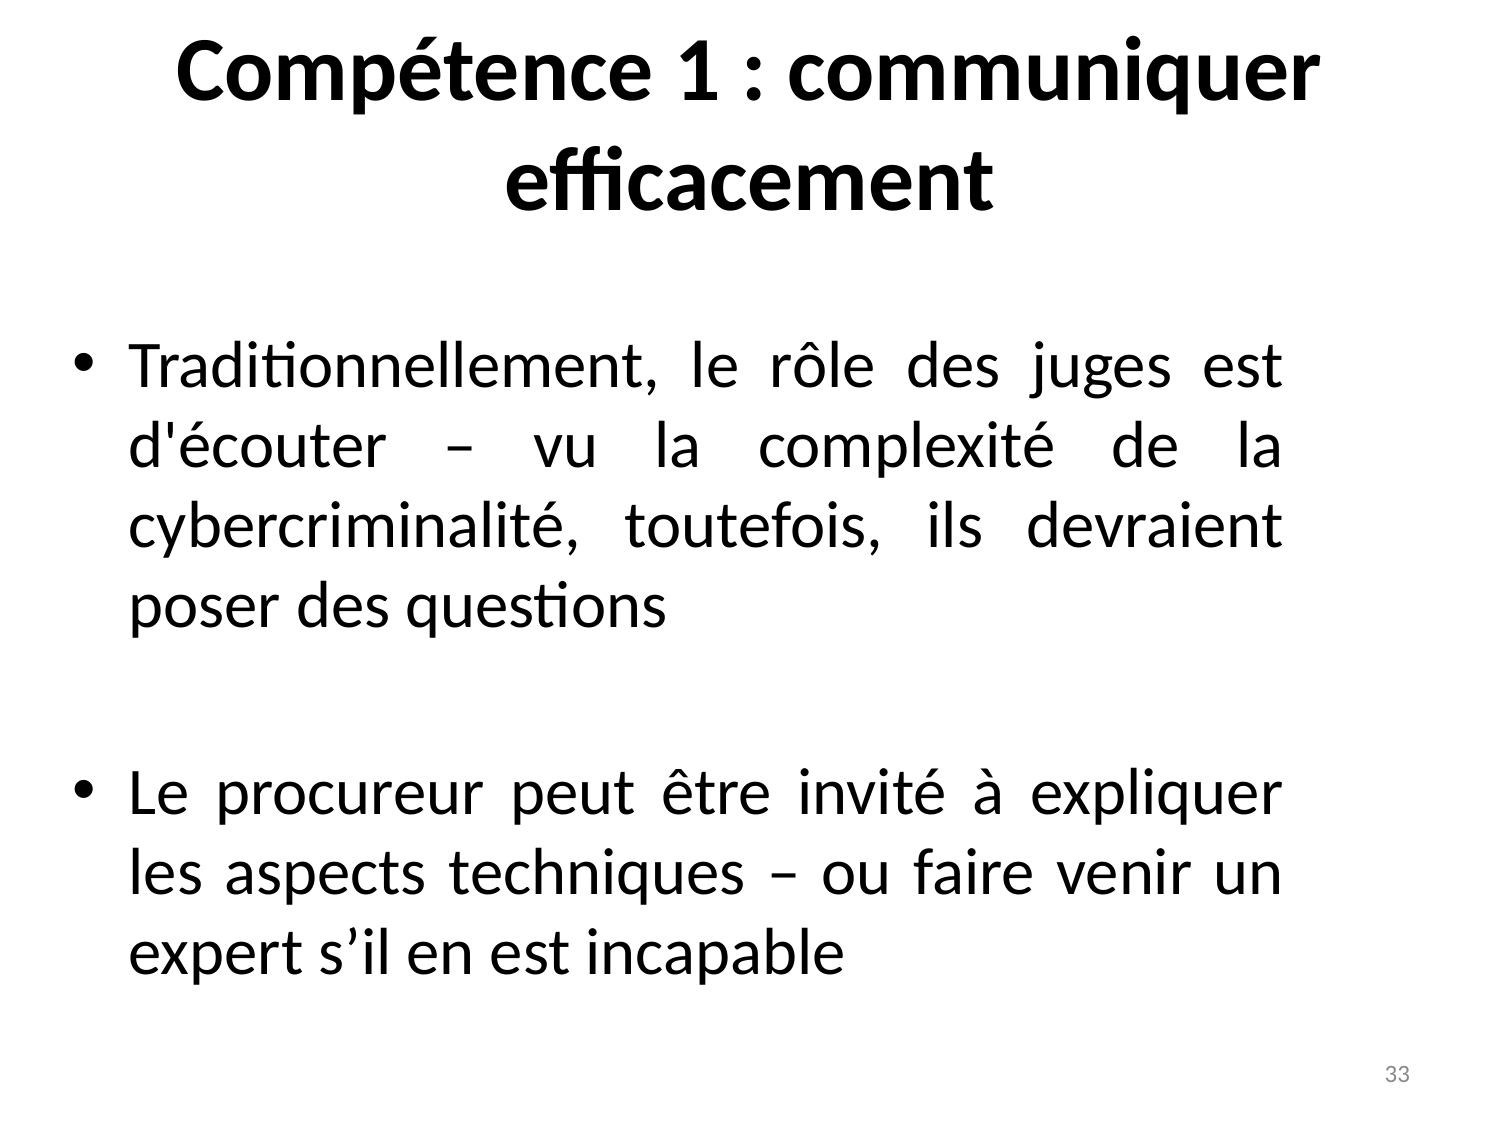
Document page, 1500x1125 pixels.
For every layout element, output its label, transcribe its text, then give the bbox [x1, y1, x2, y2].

slide_number 33 [1074, 1042, 1425, 1103]
title Compétence 1 : communiquer efficacement [75, 24, 1425, 213]
text_box Traditionnellement, le rôle des juges est d'écouter – vu la complexité de la cybercriminalité, toutefois, ils devraient poser des questions Le procureur peut être invité à expliquer les aspects techniques – ou faire venir un expert s’il en est incapable [57, 220, 1300, 1097]
